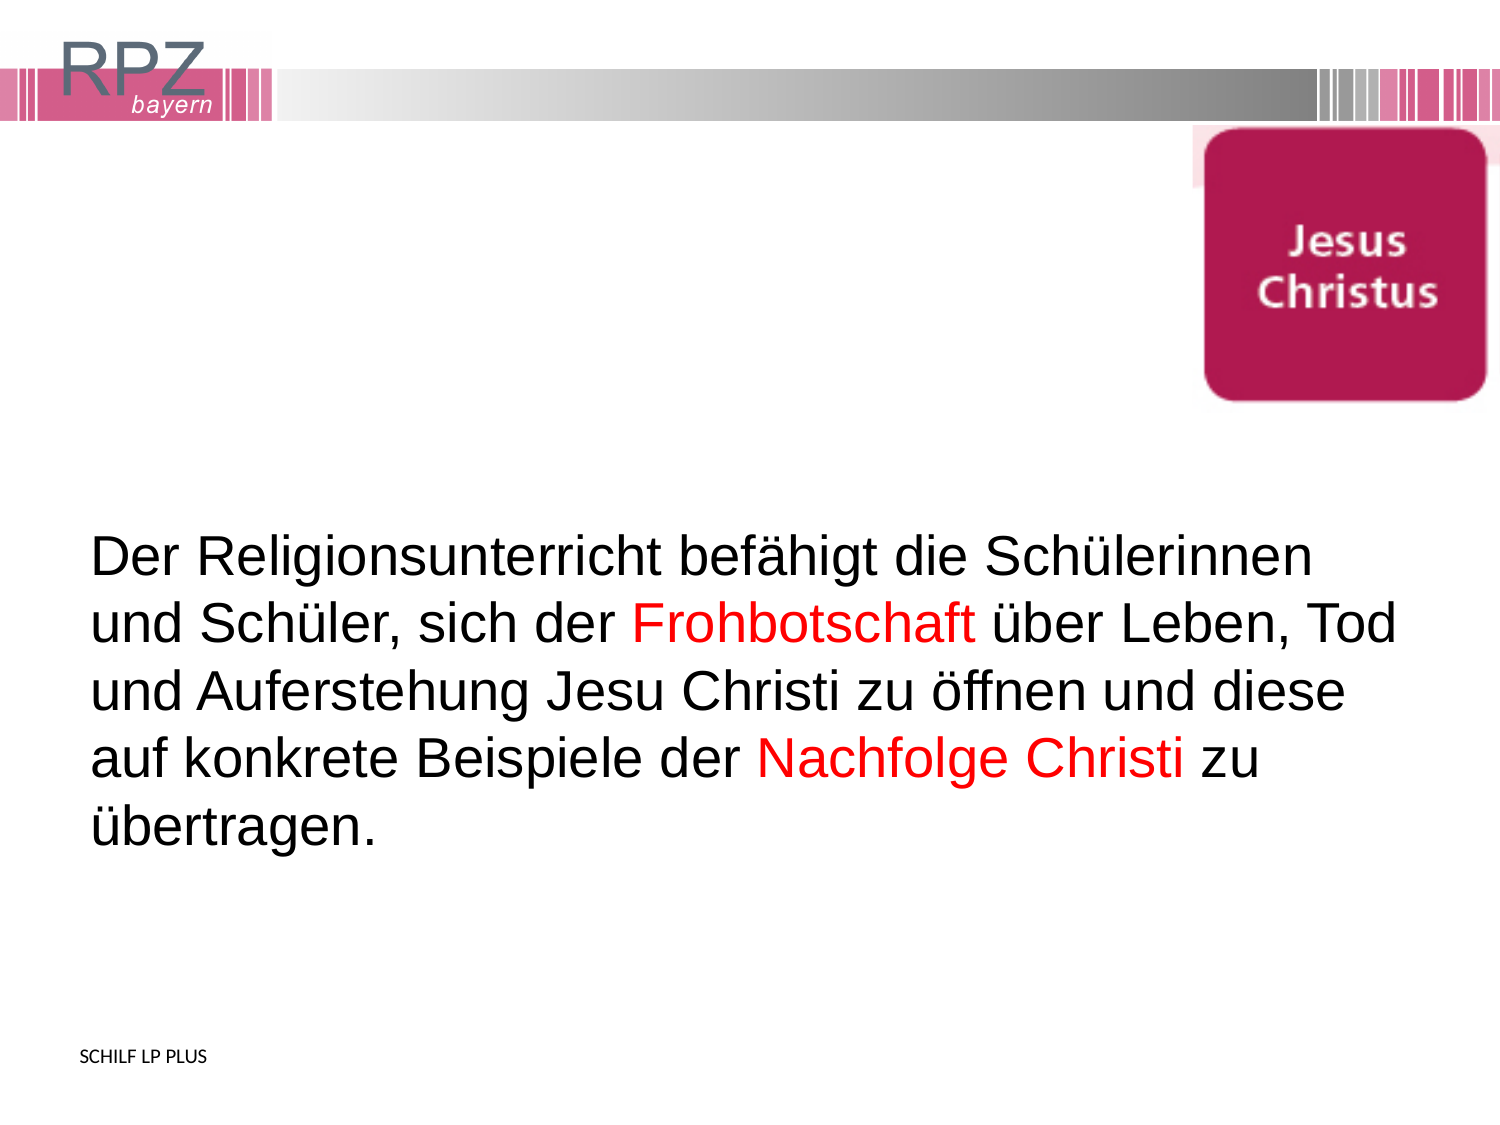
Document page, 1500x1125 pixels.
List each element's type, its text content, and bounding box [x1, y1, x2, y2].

list Der Religionsunterricht befähigt die Schülerinnen und Schüler, sich der Frohbotschaft über Leben, Tod und Auferstehung Jesu Christi zu öffnen und diese auf konkrete Beispiele der Nachfolge Christi zu übertragen. [75, 262, 1425, 1005]
picture [1319, 69, 1379, 121]
picture [1443, 69, 1500, 121]
picture [0, 31, 272, 121]
picture [1380, 69, 1439, 121]
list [1192, 125, 1500, 413]
